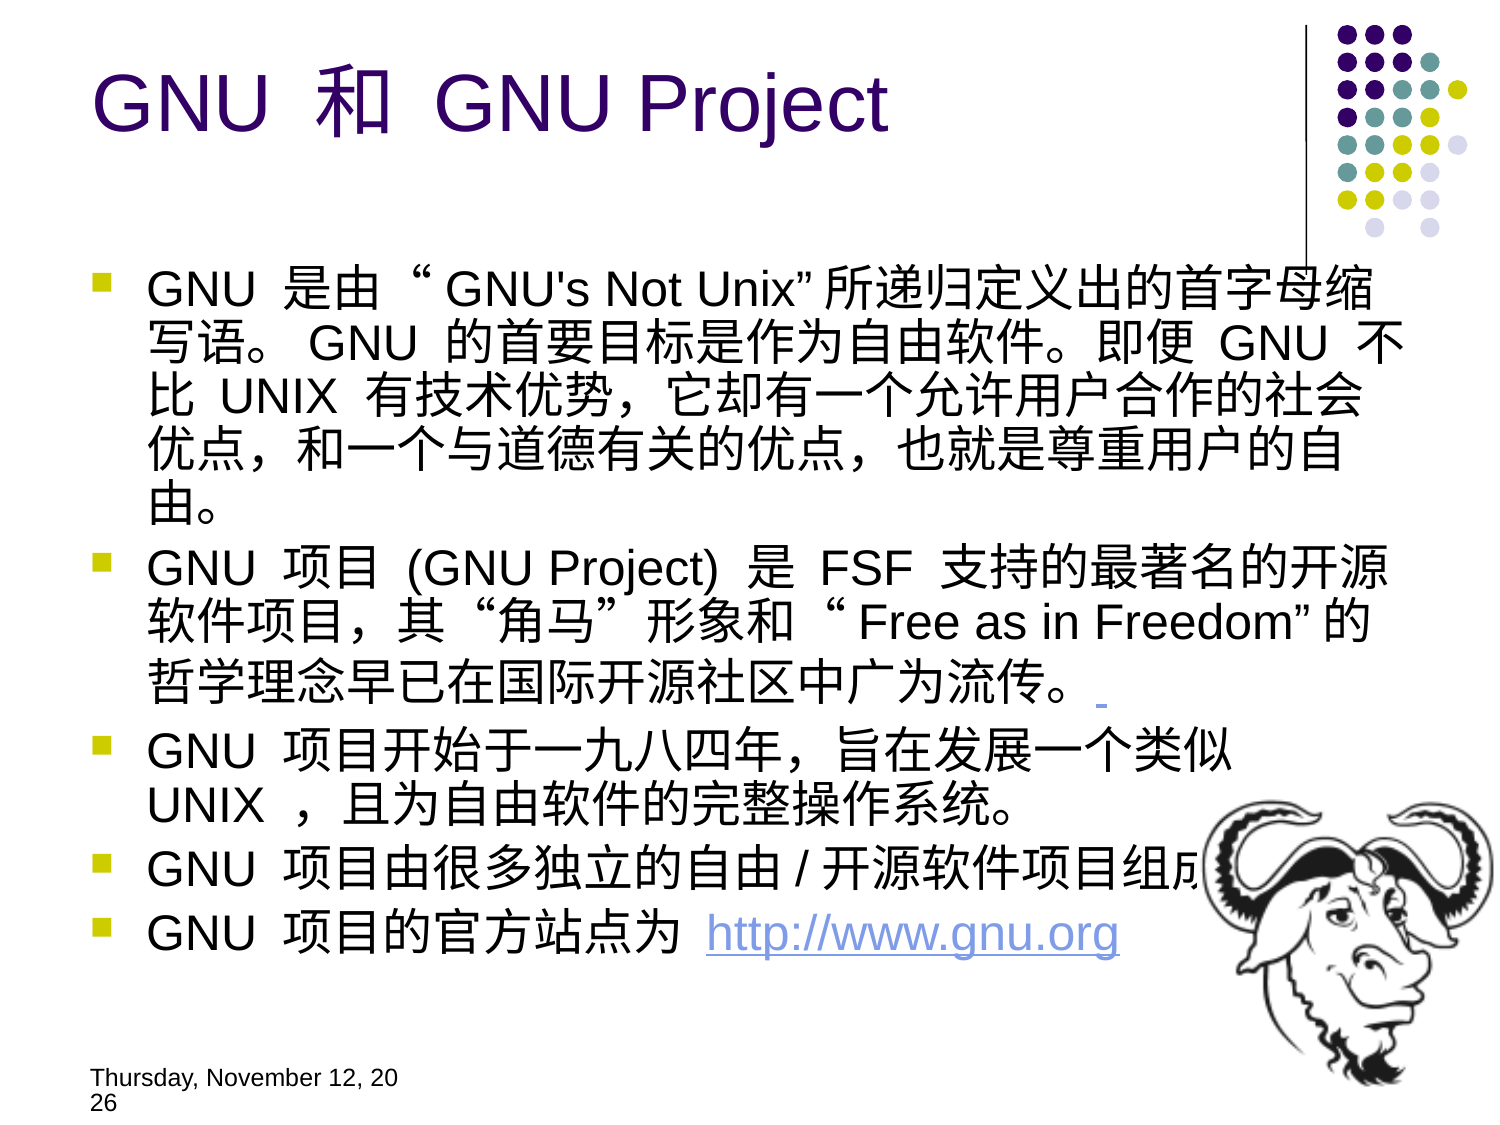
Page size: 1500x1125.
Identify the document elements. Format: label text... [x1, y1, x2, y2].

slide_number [75, 1024, 425, 1100]
title GNU 和 GNU Project [76, 42, 1428, 230]
picture [1197, 798, 1500, 1091]
slide_number 8 [1074, 1024, 1425, 1100]
text_box GNU 是由“GNU's Not Unix”所递归定义出的首字母缩写语。GNU 的首要目标是作为自由软件。即便 GNU 不比 UNIX 有技术优势，它却有一个允许用户合作的社会优点，和一个与道德有关的优点，也就是尊重用户的自由。 GNU 项目 (GNU Project) 是 FSF 支持的最著名的开源软件项目，其“角马”形象和“Free as in Freedom”的哲学理念早已在国际开源社区中广为流传。 GNU 项目开始于一九八四年，旨在发展一个类似 UNIX ，且为自由软件的完整操作系统。 GNU 项目由很多独立的自由/开源软件项目组成。 GNU 项目的官方站点为 http://www.gnu.org [74, 255, 1425, 976]
